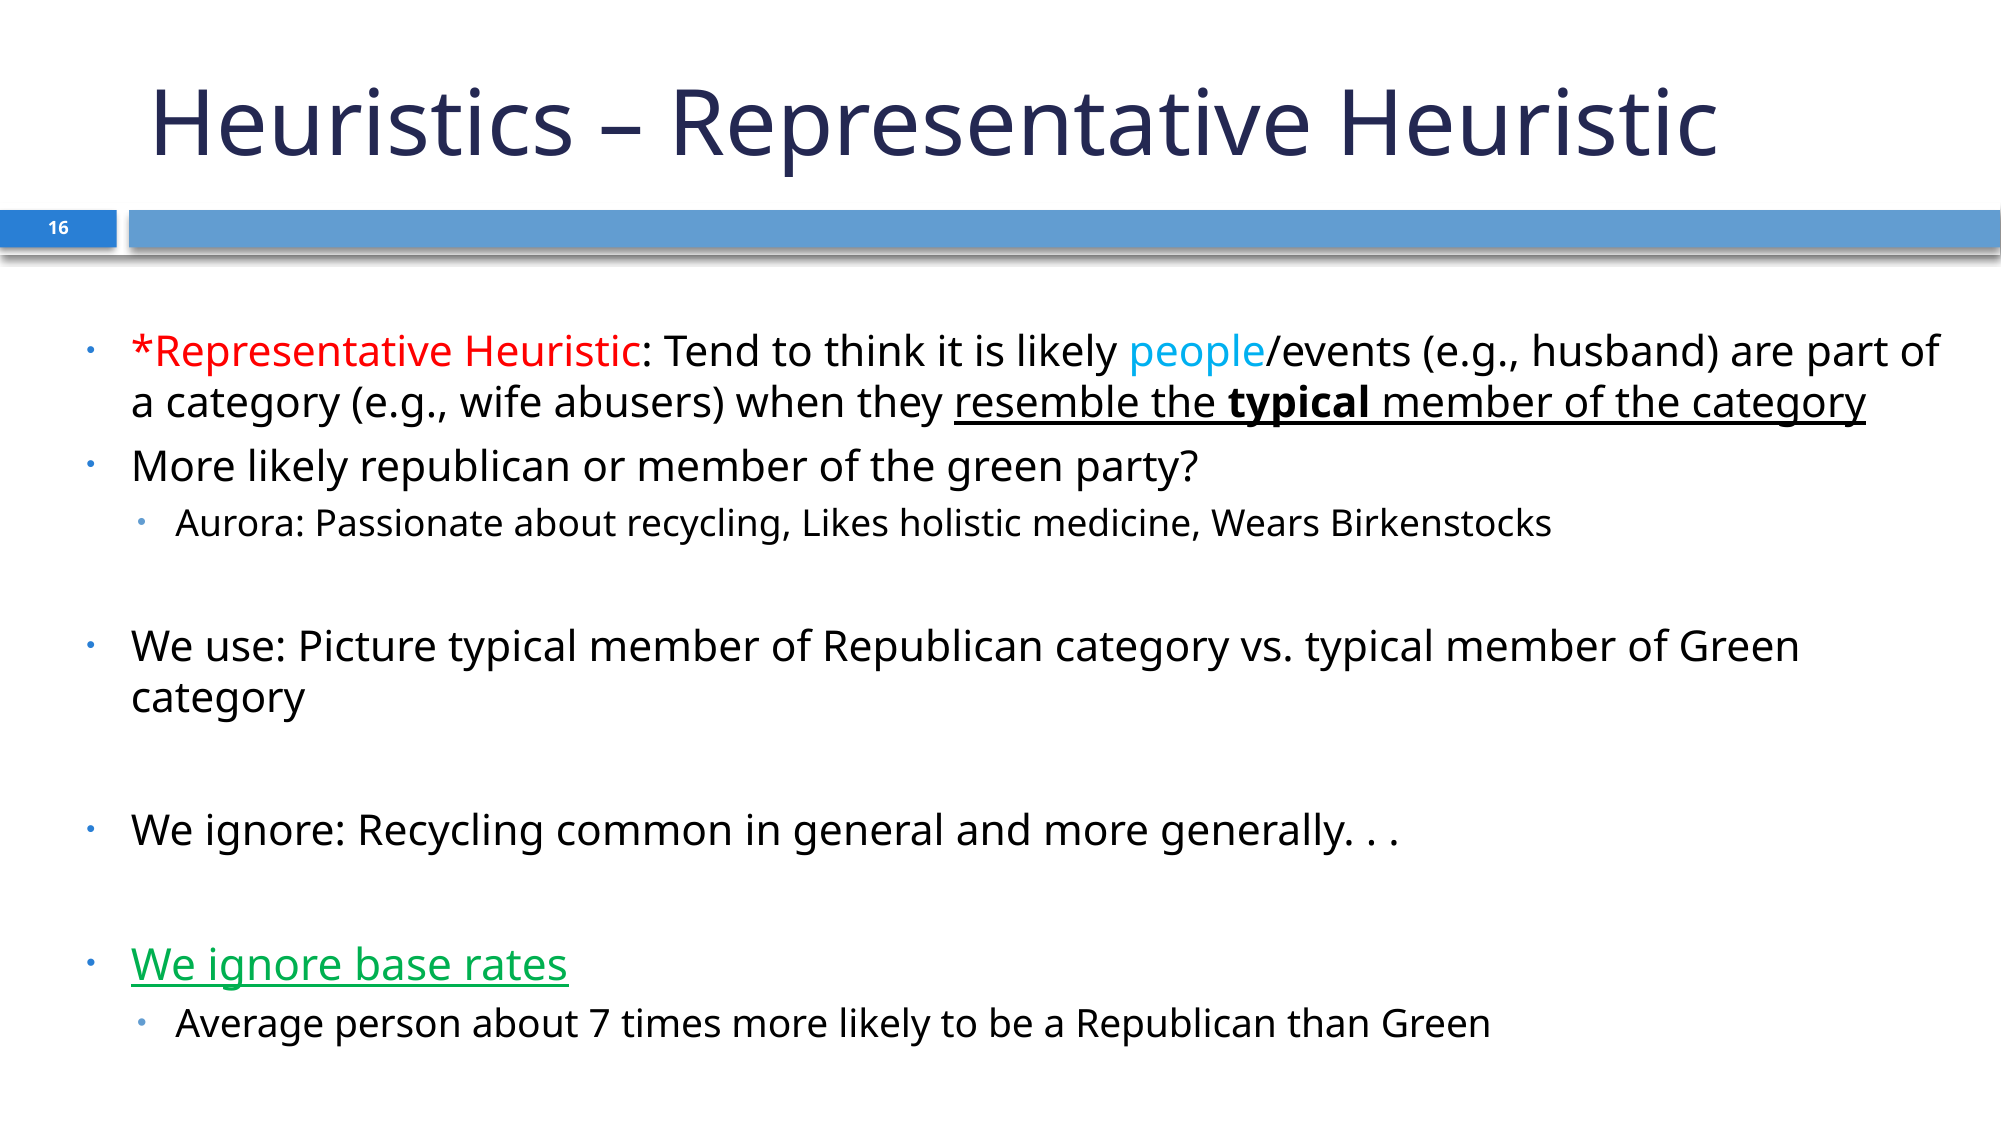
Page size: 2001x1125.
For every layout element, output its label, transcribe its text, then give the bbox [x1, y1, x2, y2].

list *Representative Heuristic: Tend to think it is likely people/events (e.g., husband) are part of a category (e.g., wife abusers) when they resemble the typical member of the category More likely republican or member of the green party? Aurora: Passionate about recycling, Likes holistic medicine, Wears Birkenstocks We use: Picture typical member of Republican category vs. typical member of Green category We ignore: Recycling common in general and more generally. . . We ignore base rates Average person about 7 times more likely to be a Republican than Green [71, 317, 1964, 1065]
slide_number 16 [0, 208, 117, 249]
title Heuristics – Representative Heuristic [133, 37, 1918, 200]
